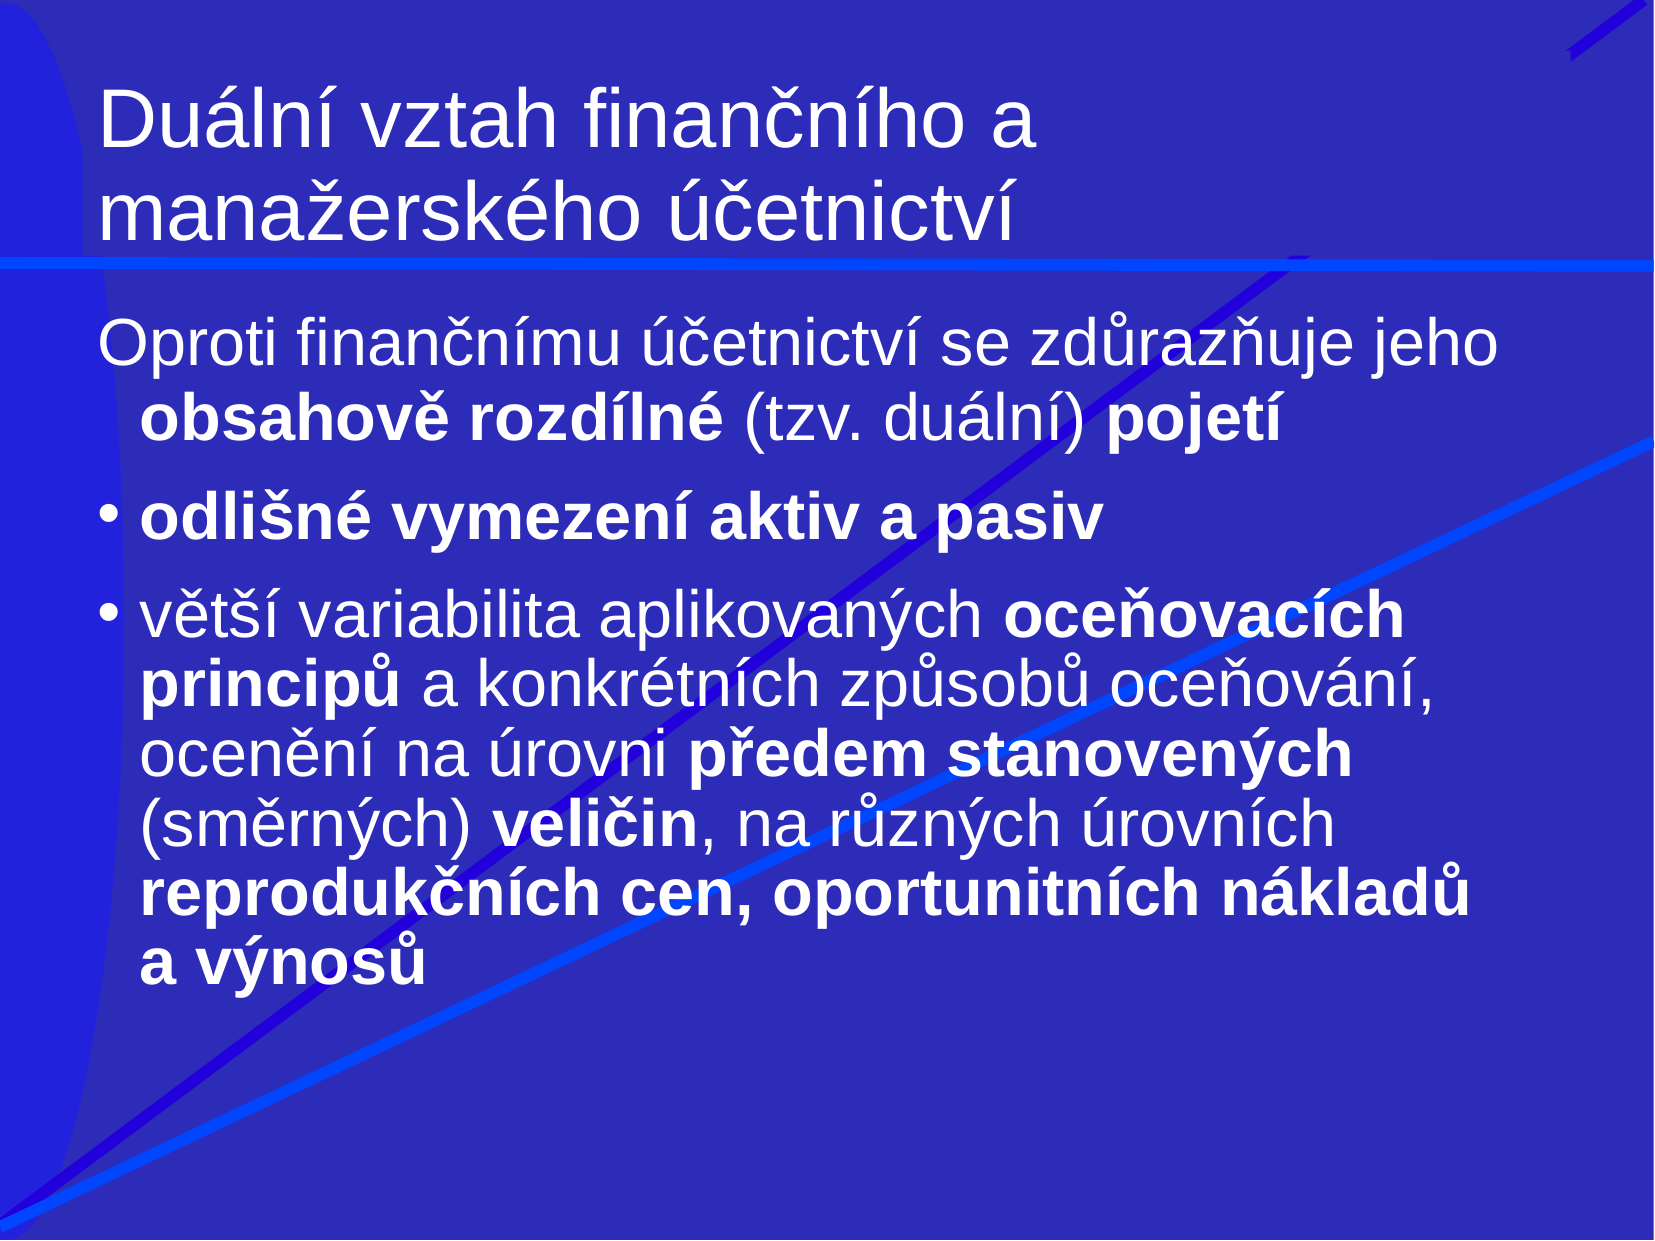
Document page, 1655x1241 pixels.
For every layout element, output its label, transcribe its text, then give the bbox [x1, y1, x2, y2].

title Duální vztah finančního a manažerského účetnictví [95, 70, 1559, 278]
text_box [82, 50, 1571, 256]
text_box Oproti finančnímu účetnictví se zdůrazňuje jeho obsahově rozdílné (tzv. duální) pojetí odlišné vymezení aktiv a pasiv větší variabilita aplikovaných oceňovacích principů a konkrétních způsobů oceňování, ocenění na úrovni předem stanovených (směrných) veličin, na různých úrovních reprodukčních cen, oportunitních nákladů a výnosů [95, 304, 1528, 999]
